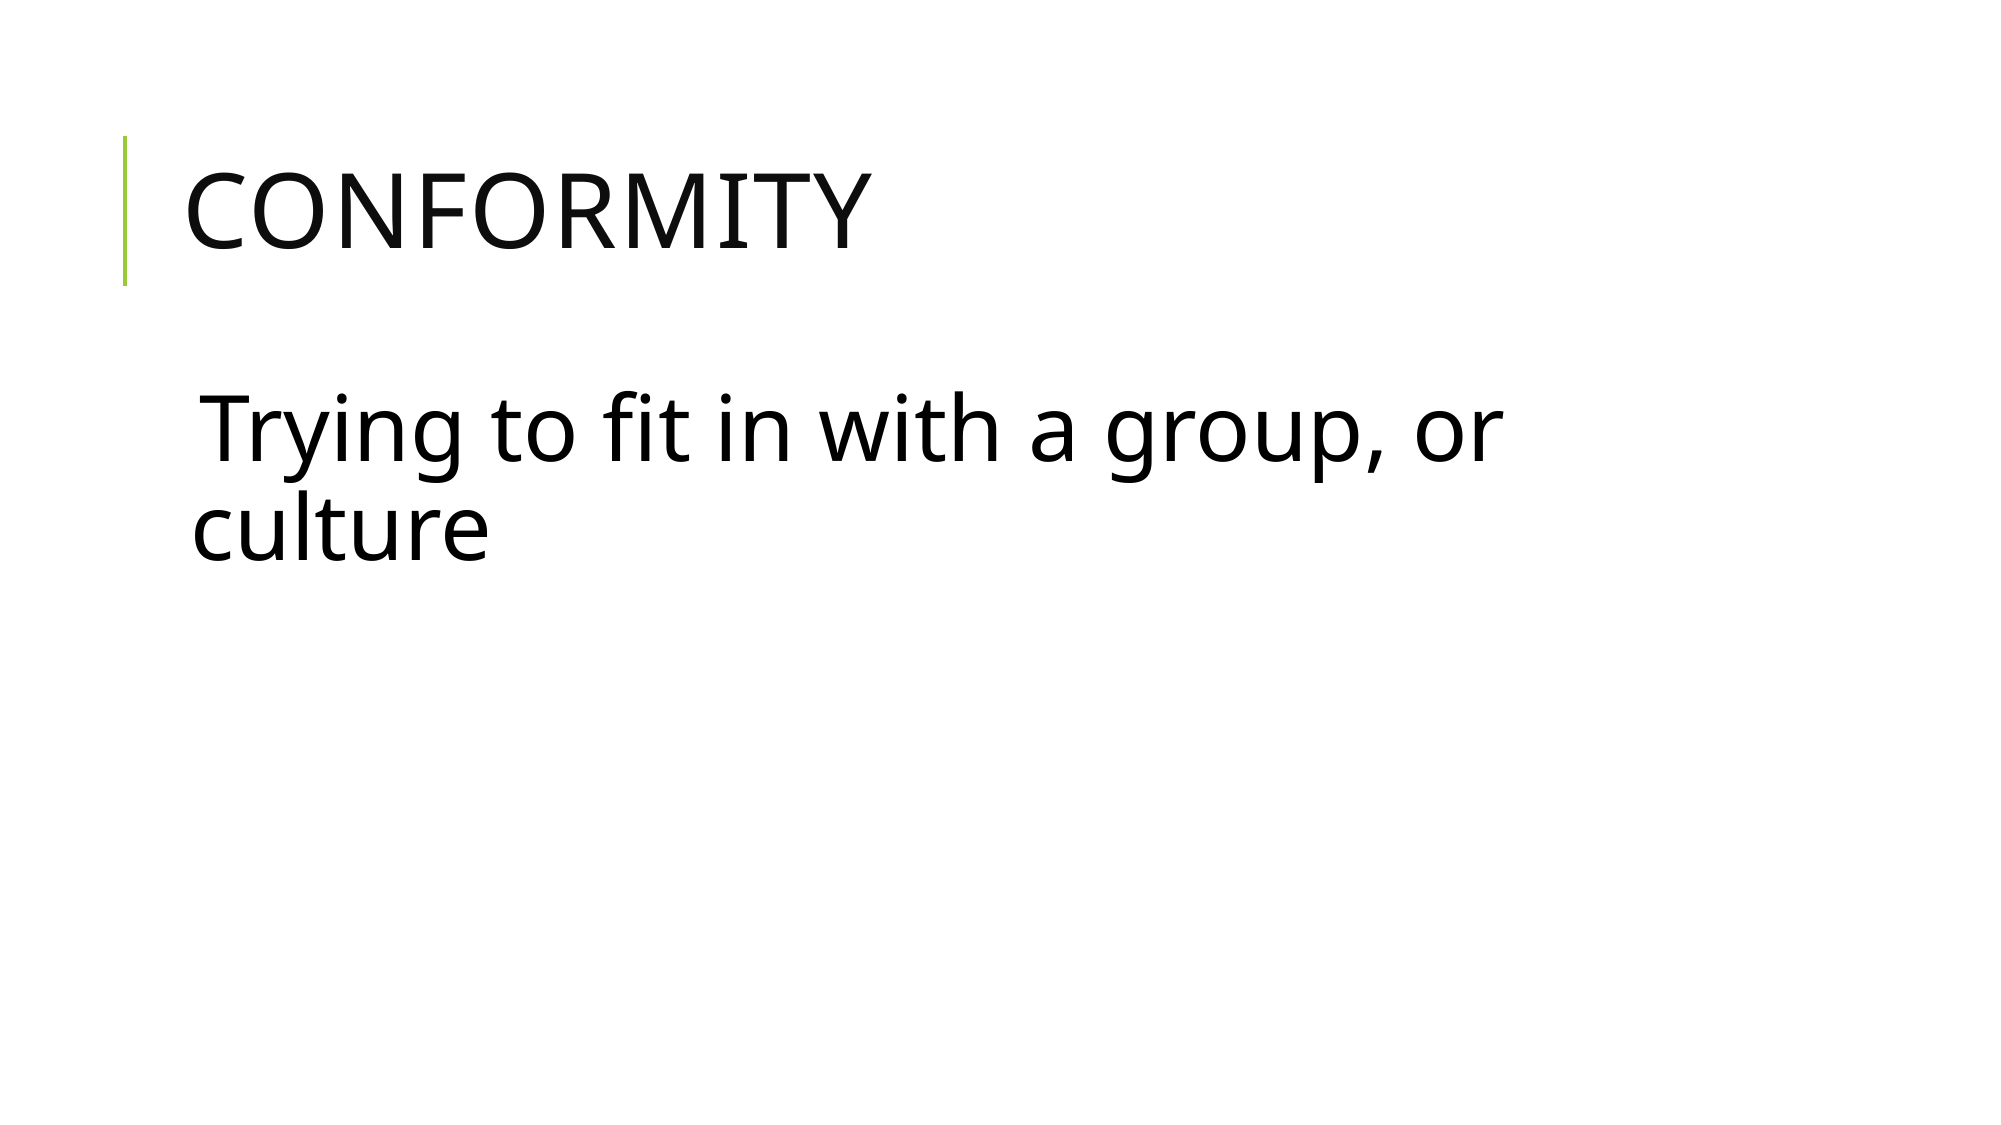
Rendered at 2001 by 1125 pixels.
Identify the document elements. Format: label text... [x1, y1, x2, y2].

list Trying to fit in with a group, or culture [168, 375, 1763, 1035]
title conformity [168, 96, 1763, 342]
